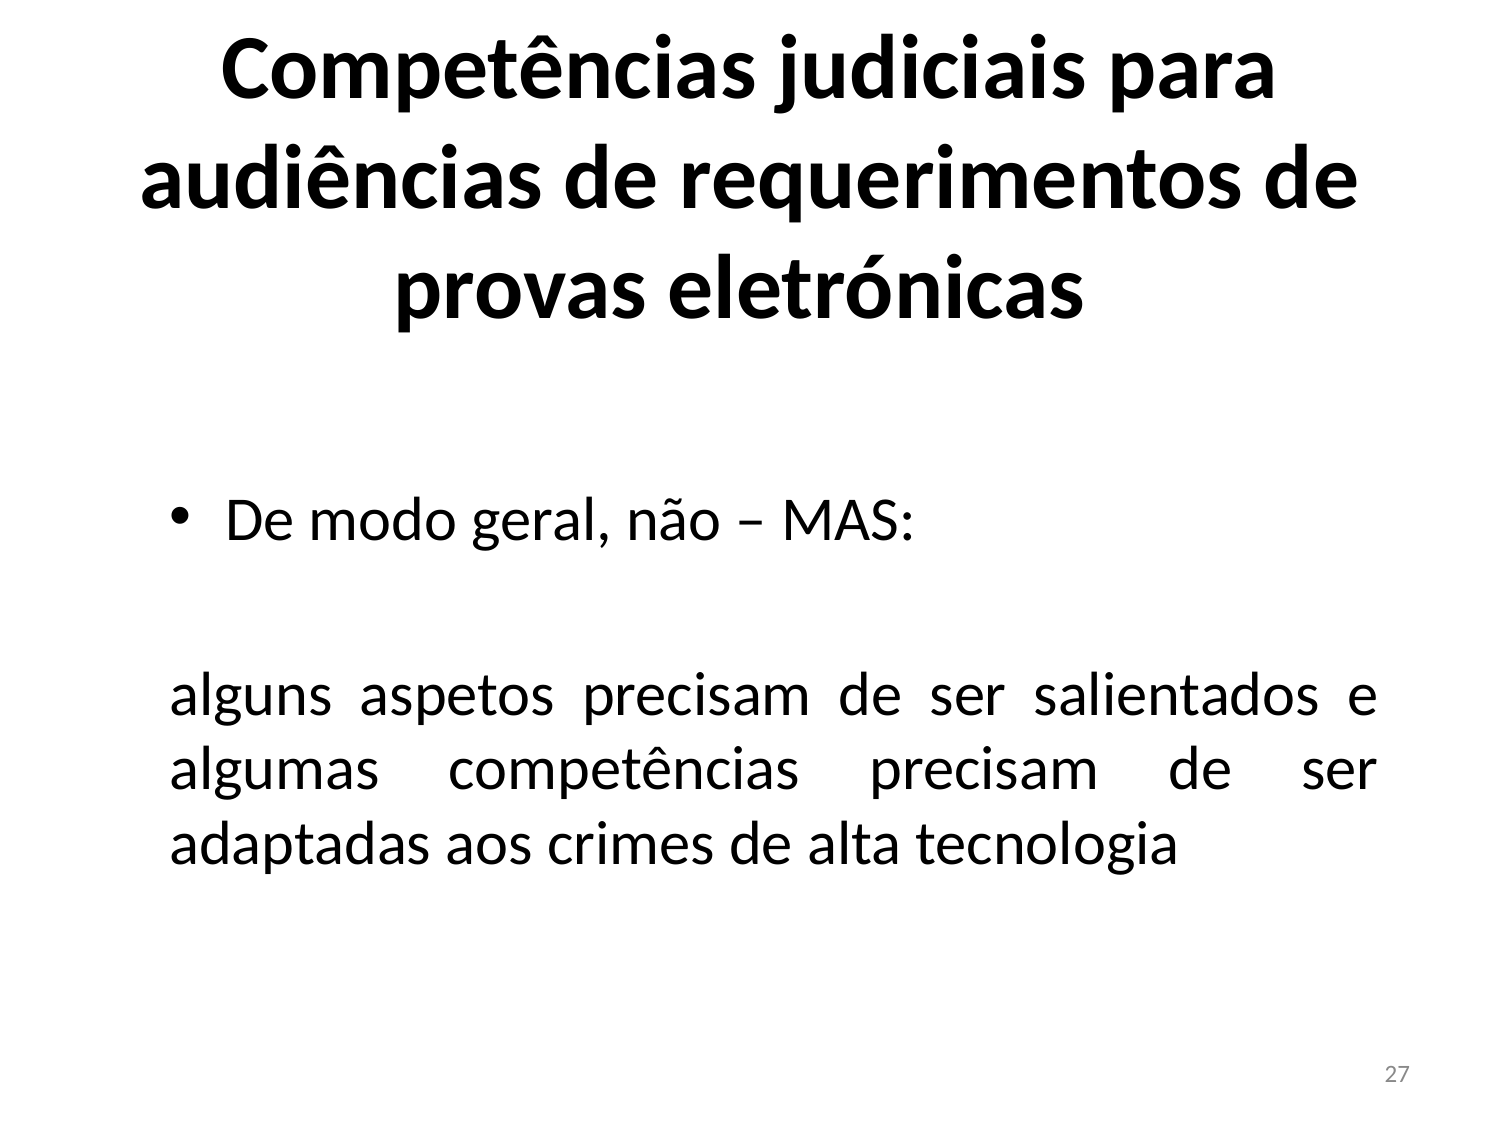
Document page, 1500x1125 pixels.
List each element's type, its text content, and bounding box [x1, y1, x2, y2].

slide_number 27 [1074, 1042, 1425, 1103]
text_box De modo geral, não – MAS: alguns aspetos precisam de ser salientados e algumas competências precisam de ser adaptadas aos crimes de alta tecnologia [154, 295, 1395, 1096]
title Competências judiciais para audiências de requerimentos de provas eletrónicas [75, 78, 1425, 266]
